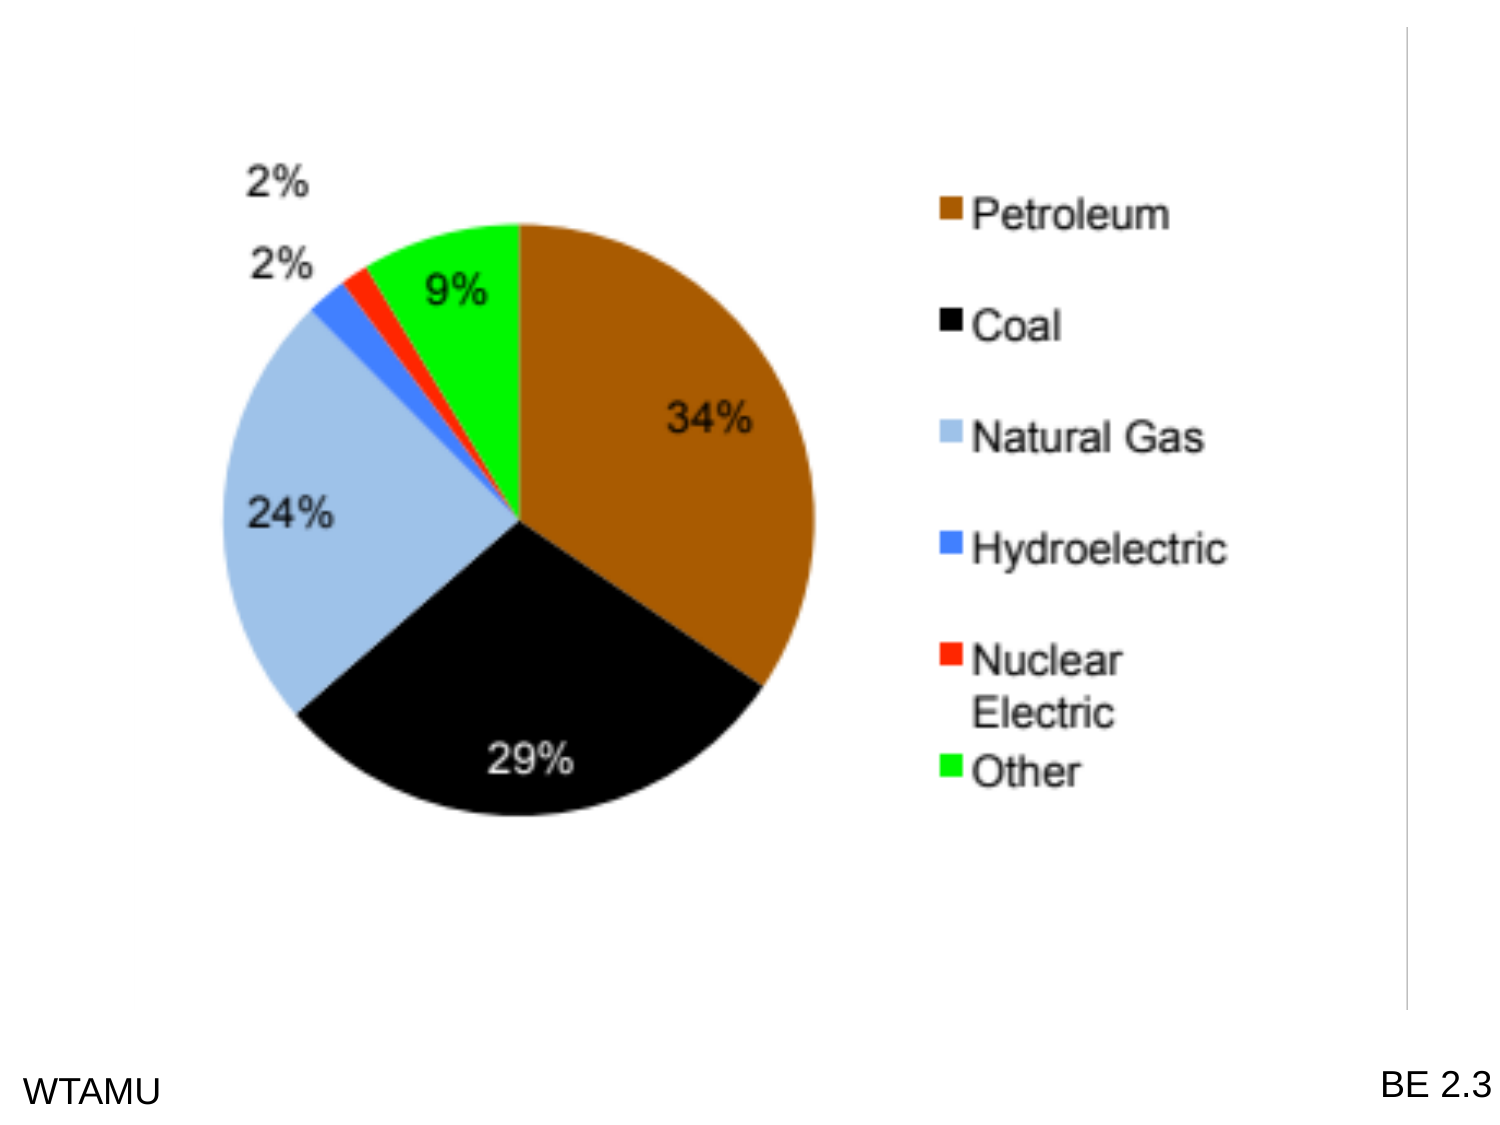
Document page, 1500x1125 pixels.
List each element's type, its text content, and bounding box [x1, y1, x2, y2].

text_box BE 2.3 [1344, 1053, 1500, 1113]
text_box WTAMU [15, 1060, 170, 1120]
picture [133, 26, 1409, 1011]
